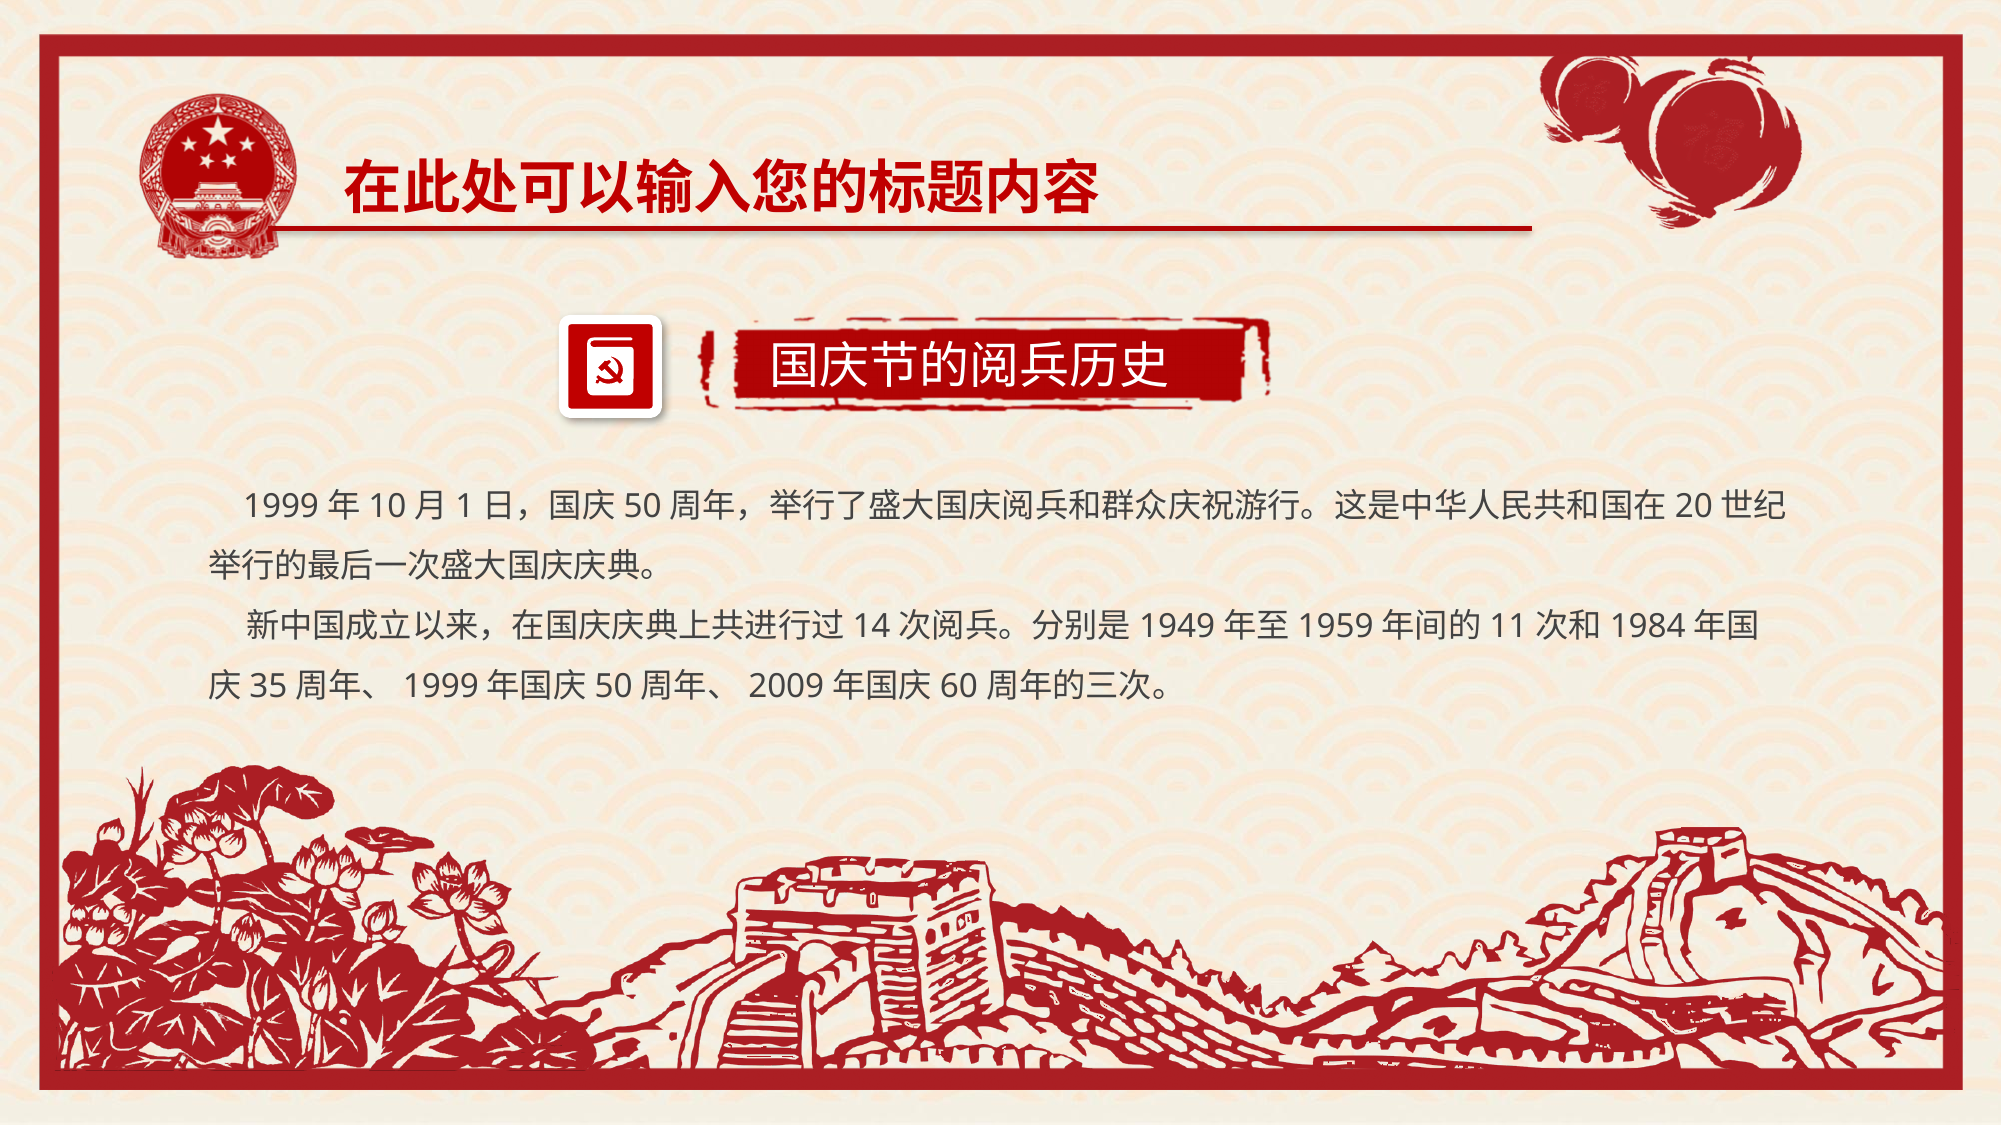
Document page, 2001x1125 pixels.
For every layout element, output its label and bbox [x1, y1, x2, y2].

picture [0, 0, 2001, 1125]
text_box [681, 307, 1278, 421]
